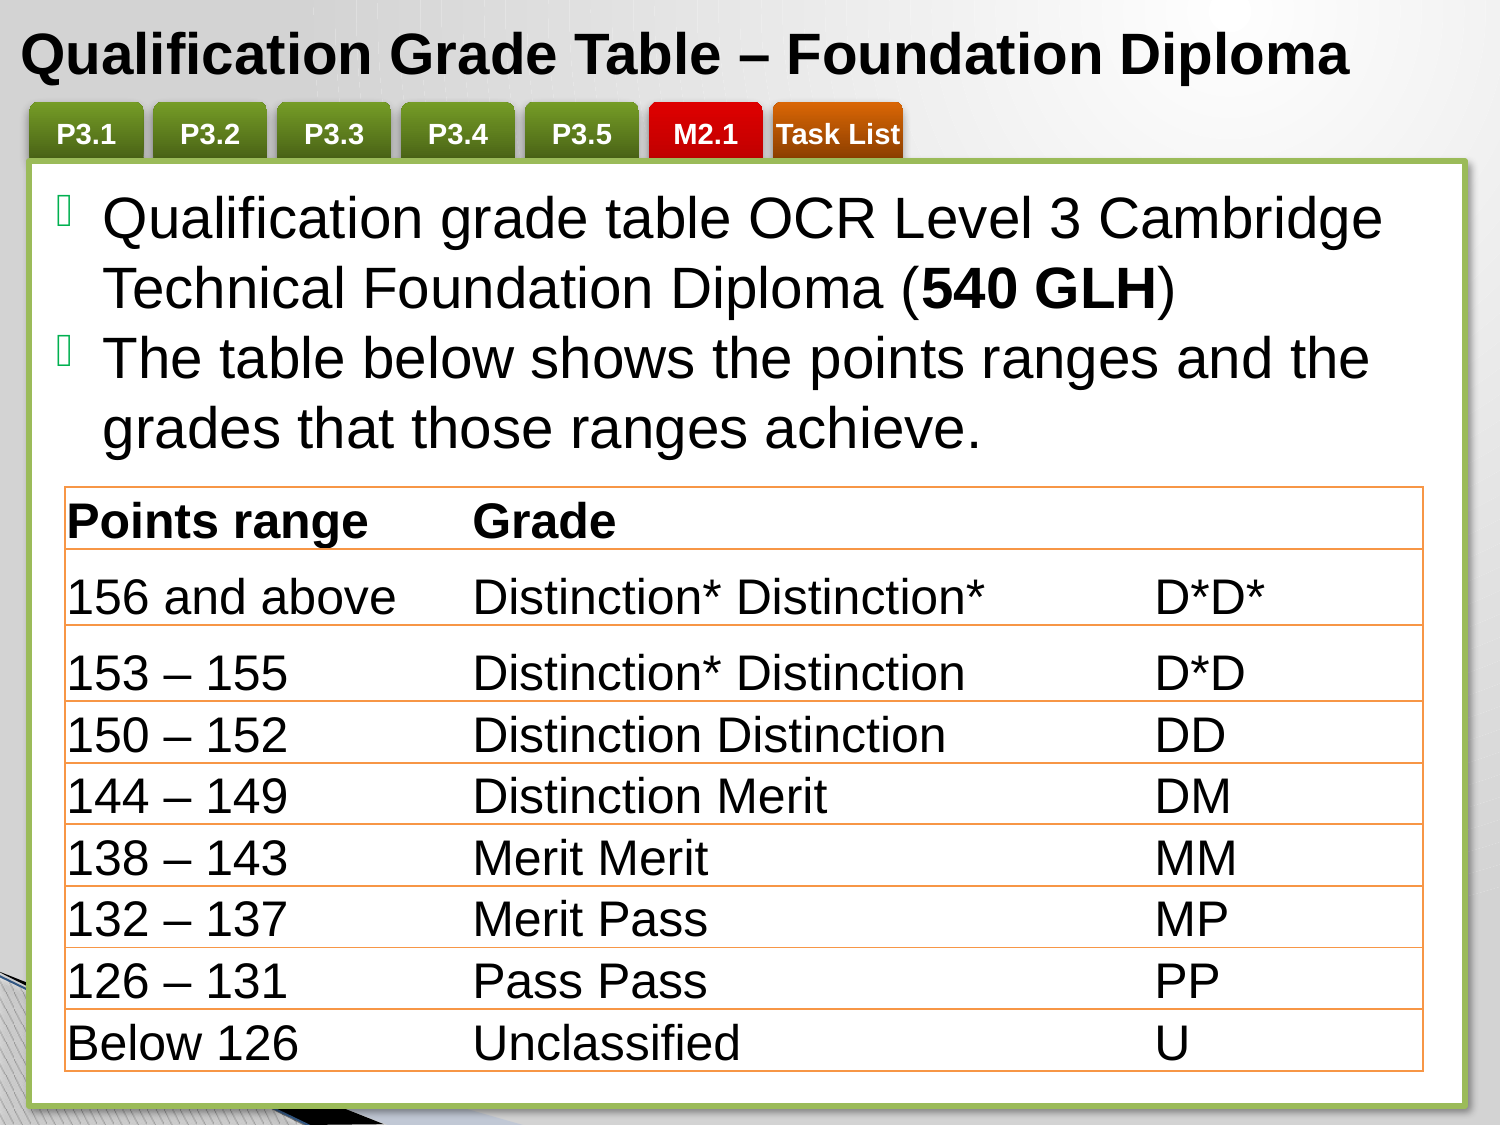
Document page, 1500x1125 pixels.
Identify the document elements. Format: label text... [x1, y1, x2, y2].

table_cell 144 – 149 [66, 764, 471, 823]
table_cell U [1153, 1010, 1422, 1070]
table_cell 138 – 143 [66, 825, 471, 885]
table_cell Distinction* Distinction* [471, 550, 1153, 624]
table_cell 156 and above [66, 550, 471, 624]
table_header [1153, 488, 1422, 548]
table_cell Distinction* Distinction [471, 626, 1153, 700]
table_cell Below 126 [66, 1010, 471, 1070]
table_header Grade [471, 488, 1153, 548]
title Qualification Grade Table – Foundation Diploma [5, 0, 1447, 102]
table_cell Distinction Merit [471, 764, 1153, 823]
table_cell MM [1153, 825, 1422, 885]
text_box Qualification grade table OCR Level 3 Cambridge Technical Foundation Diploma (540 GLH) The table below shows the points ranges and the grades that those ranges achieve. [41, 172, 1447, 468]
table_cell MP [1153, 887, 1422, 947]
table_cell DM [1153, 764, 1422, 823]
picture [281, 1114, 303, 1125]
table_cell 153 – 155 [66, 626, 471, 700]
table_cell Unclassified [471, 1010, 1153, 1070]
table_cell 150 – 152 [66, 702, 471, 762]
table_cell 132 – 137 [66, 887, 471, 947]
table_cell Merit Pass [471, 887, 1153, 947]
table_cell DD [1153, 702, 1422, 762]
table_cell 126 – 131 [66, 948, 471, 1008]
table_cell D*D* [1153, 550, 1422, 624]
table_cell PP [1153, 948, 1422, 1008]
table_header Points range [66, 488, 471, 548]
text_box e [551, 0, 603, 5]
table_cell Merit Merit [471, 825, 1153, 885]
table_cell D*D [1153, 626, 1422, 700]
table_cell Distinction Distinction [471, 702, 1153, 762]
table_cell Pass Pass [471, 948, 1153, 1008]
